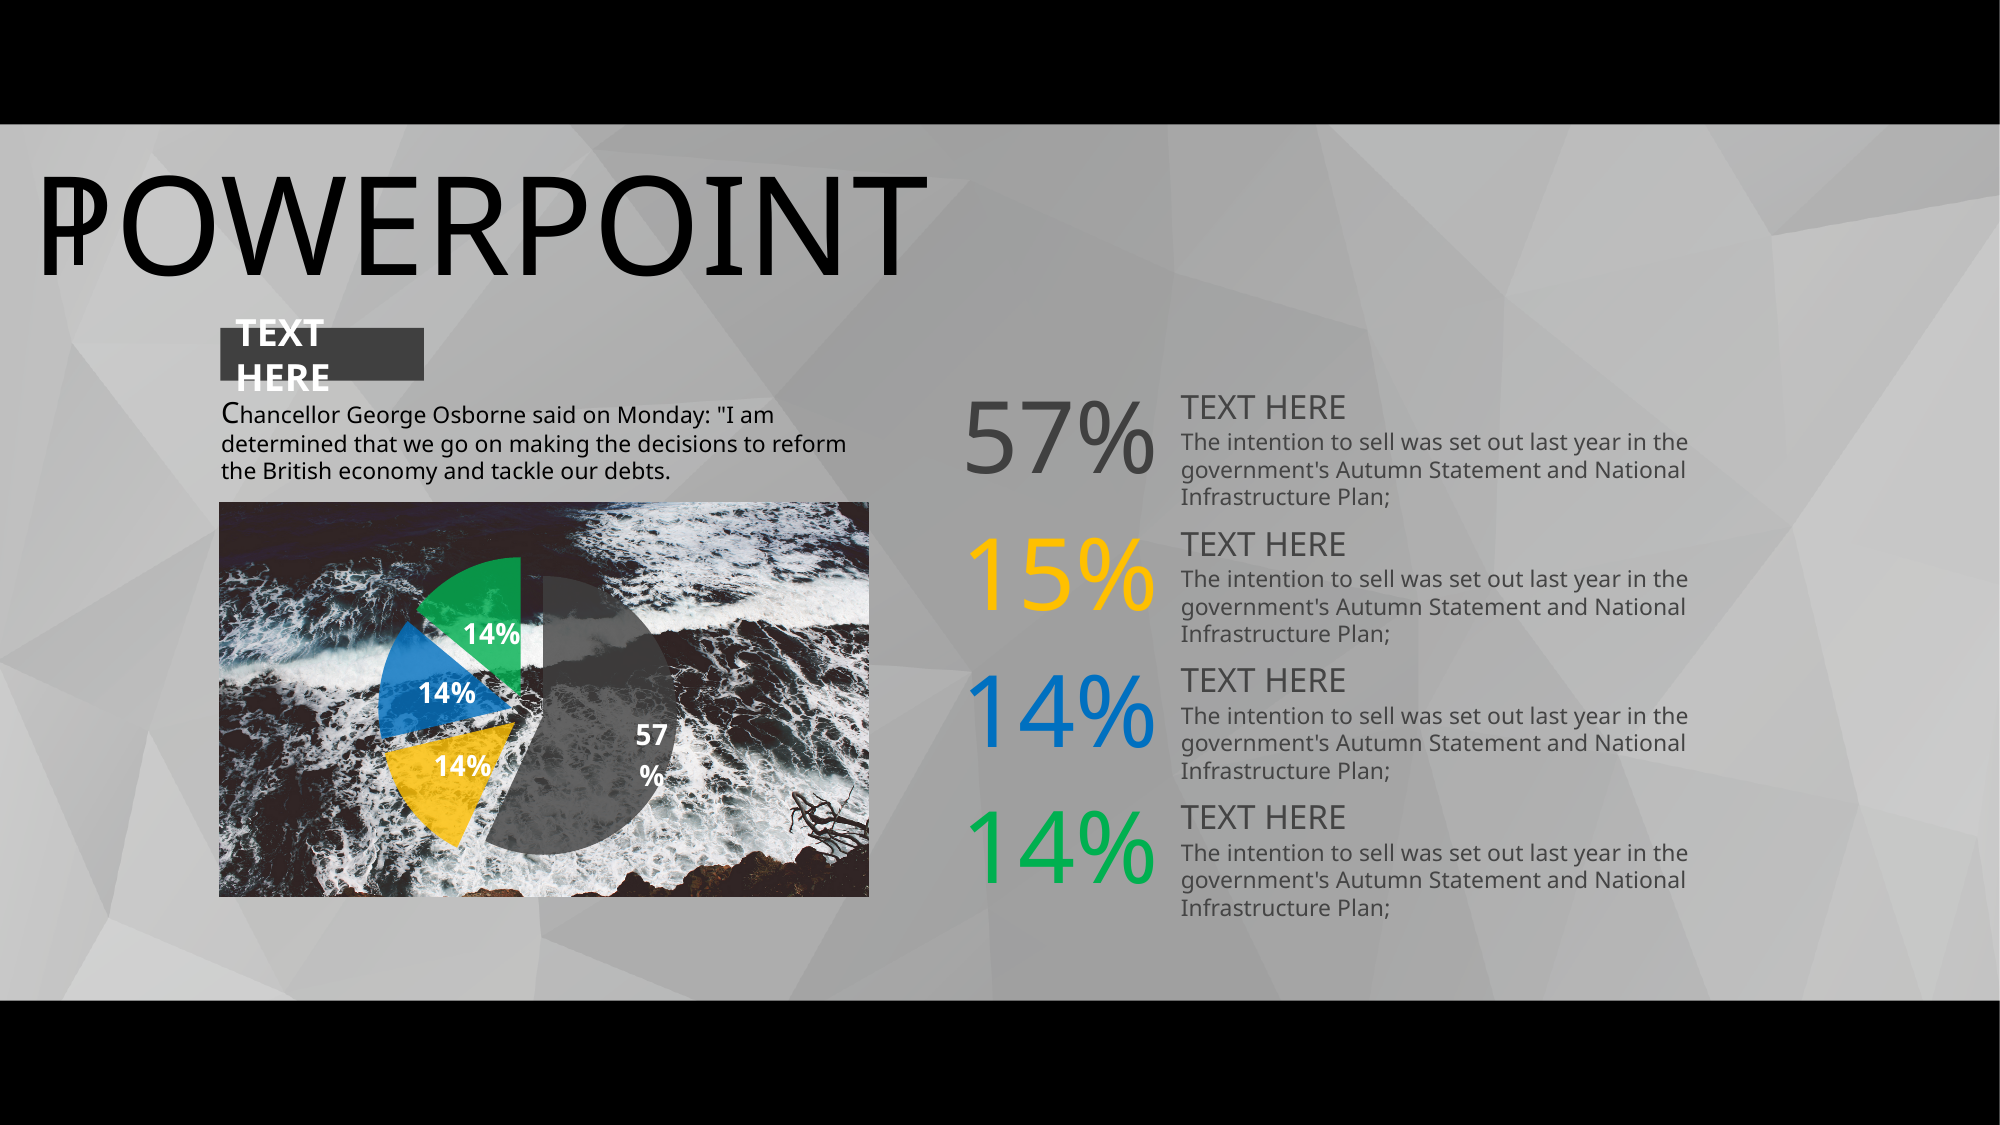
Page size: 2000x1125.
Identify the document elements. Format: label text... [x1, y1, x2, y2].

text_box TEXT HERE [219, 327, 425, 382]
chart [313, 532, 715, 959]
text_box 14% [941, 639, 1179, 775]
text_box 57% [941, 366, 1179, 501]
text_box The intention to sell was set out last year in the government's Autumn Statement and National Infrastructure Plan; [1165, 830, 1834, 928]
text_box 15% [941, 502, 1179, 638]
text_box The intention to sell was set out last year in the government's Autumn Statement and National Infrastructure Plan; [1165, 420, 1834, 518]
text_box 14% [941, 776, 1179, 912]
text_box POWERPOINT [17, 130, 945, 310]
text_box TEXT HERE [1179, 652, 1497, 694]
text_box The intention to sell was set out last year in the government's Autumn Statement and National Infrastructure Plan; [1165, 694, 1834, 792]
text_box TEXT HERE [1179, 789, 1497, 830]
text_box Chancellor George Osborne said on Monday: "I am determined that we go on making the decisions to reform the British economy and tackle our debts. [206, 386, 869, 492]
text_box TEXT HERE [1179, 378, 1497, 420]
text_box The intention to sell was set out last year in the government's Autumn Statement and National Infrastructure Plan; [1165, 557, 1834, 655]
picture [219, 502, 869, 897]
text_box TEXT HERE [1179, 515, 1497, 557]
